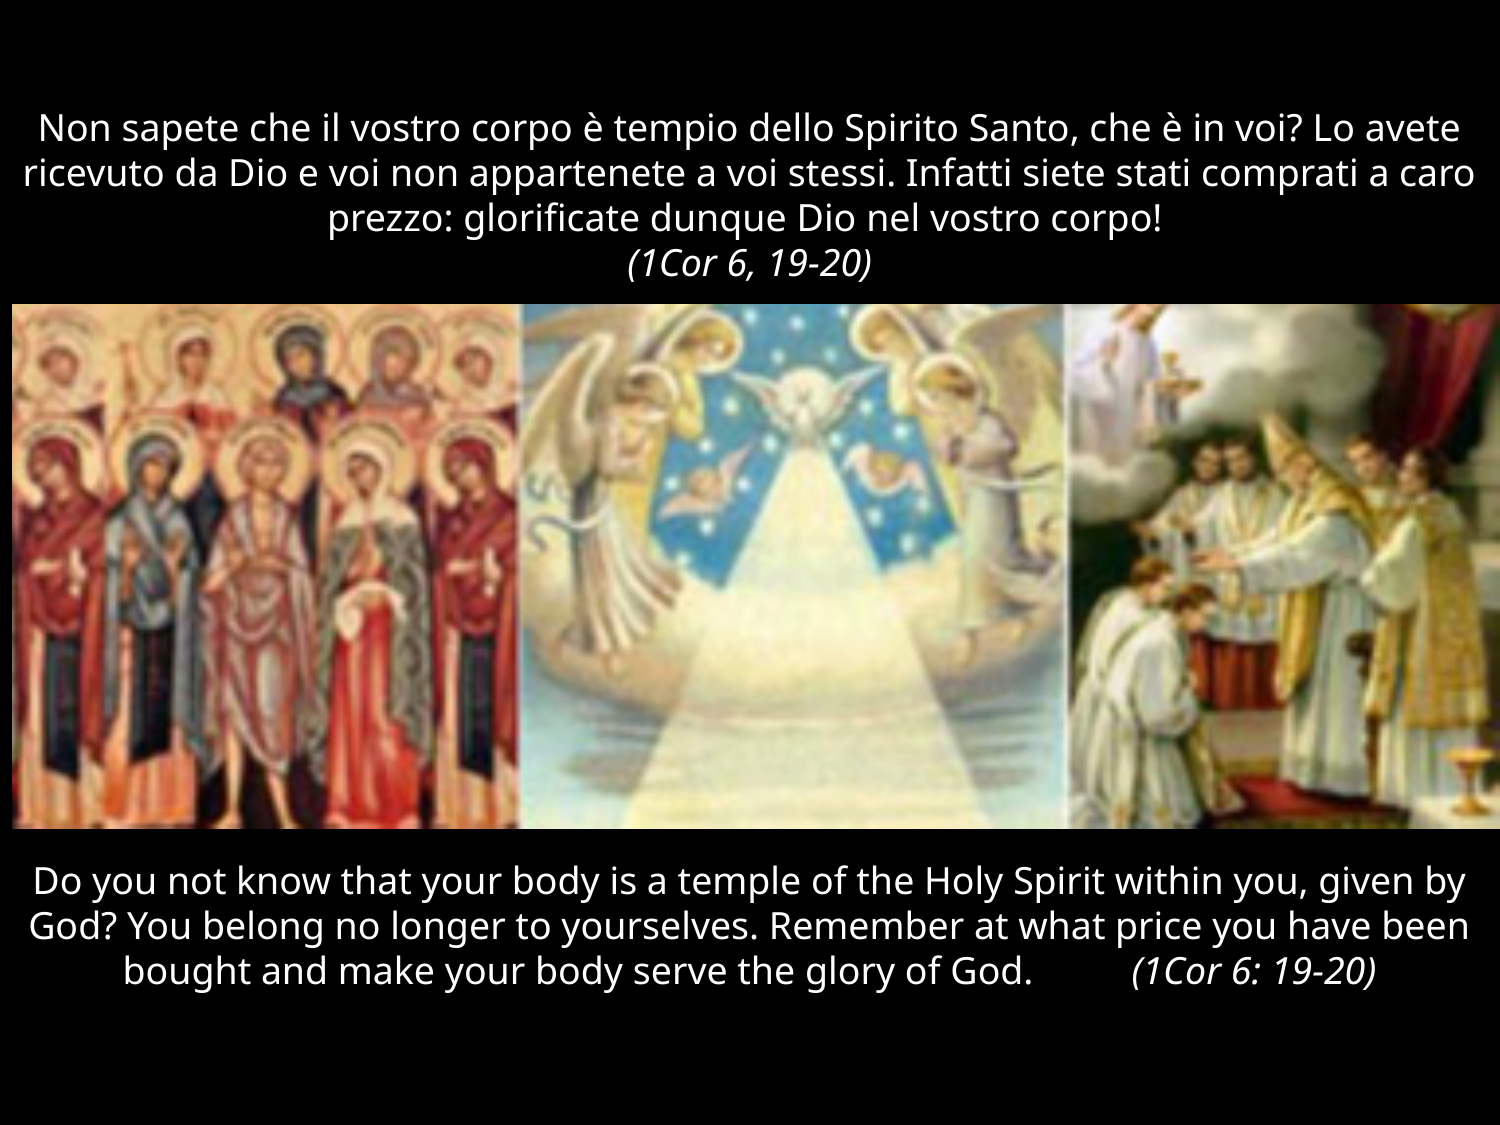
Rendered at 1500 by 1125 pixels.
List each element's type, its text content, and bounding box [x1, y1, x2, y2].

title Non sapete che il vostro corpo è tempio dello Spirito Santo, che è in voi? Lo avete ricevuto da Dio e voi non appartenete a voi stessi. Infatti siete stati comprati a caro prezzo: glorificate dunque Dio nel vostro corpo! (1Cor 6, 19-20) [0, 99, 1500, 288]
picture [12, 304, 1500, 829]
text_box Do you not know that your body is a temple of the Holy Spirit within you, given by God? You belong no longer to yourselves. Remember at what price you have been bought and make your body serve the glory of God. (1Cor 6: 19-20) [0, 849, 1500, 1000]
